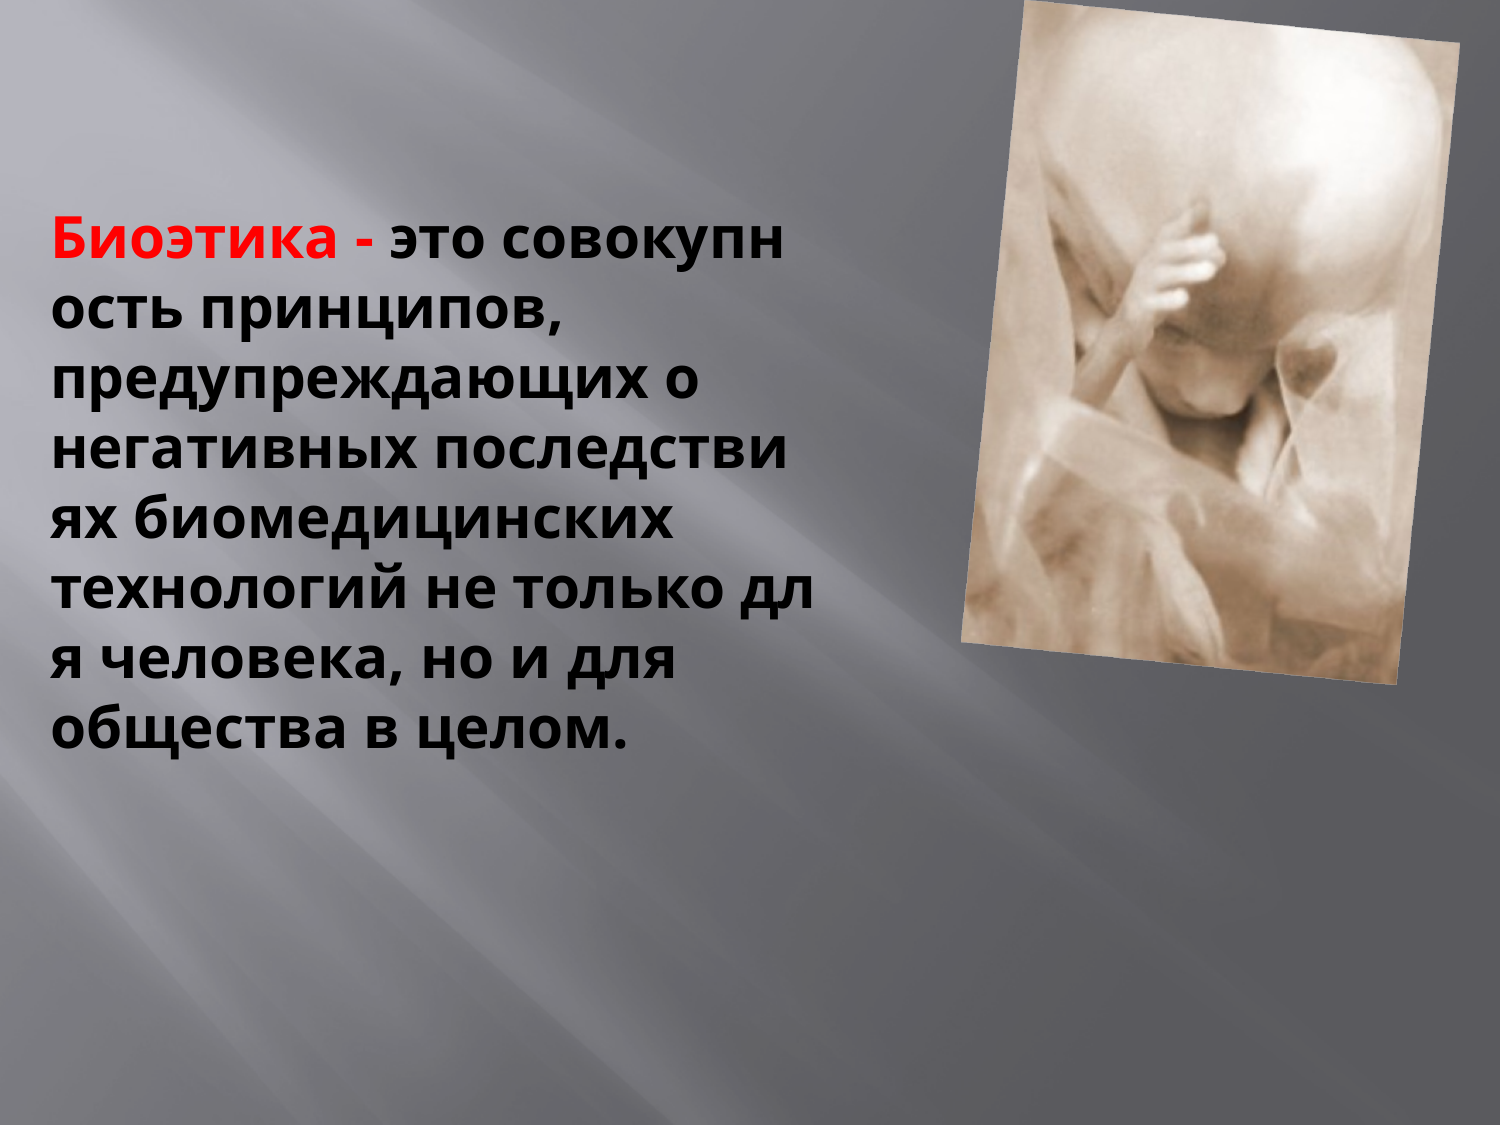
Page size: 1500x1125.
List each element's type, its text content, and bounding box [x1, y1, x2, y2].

title Биоэтика - это совокупность принципов, предупреждающих о негативных последствиях биомедицинских технологий не только для человека, но и для общества в целом. [35, 0, 832, 961]
picture [962, 1, 1459, 684]
